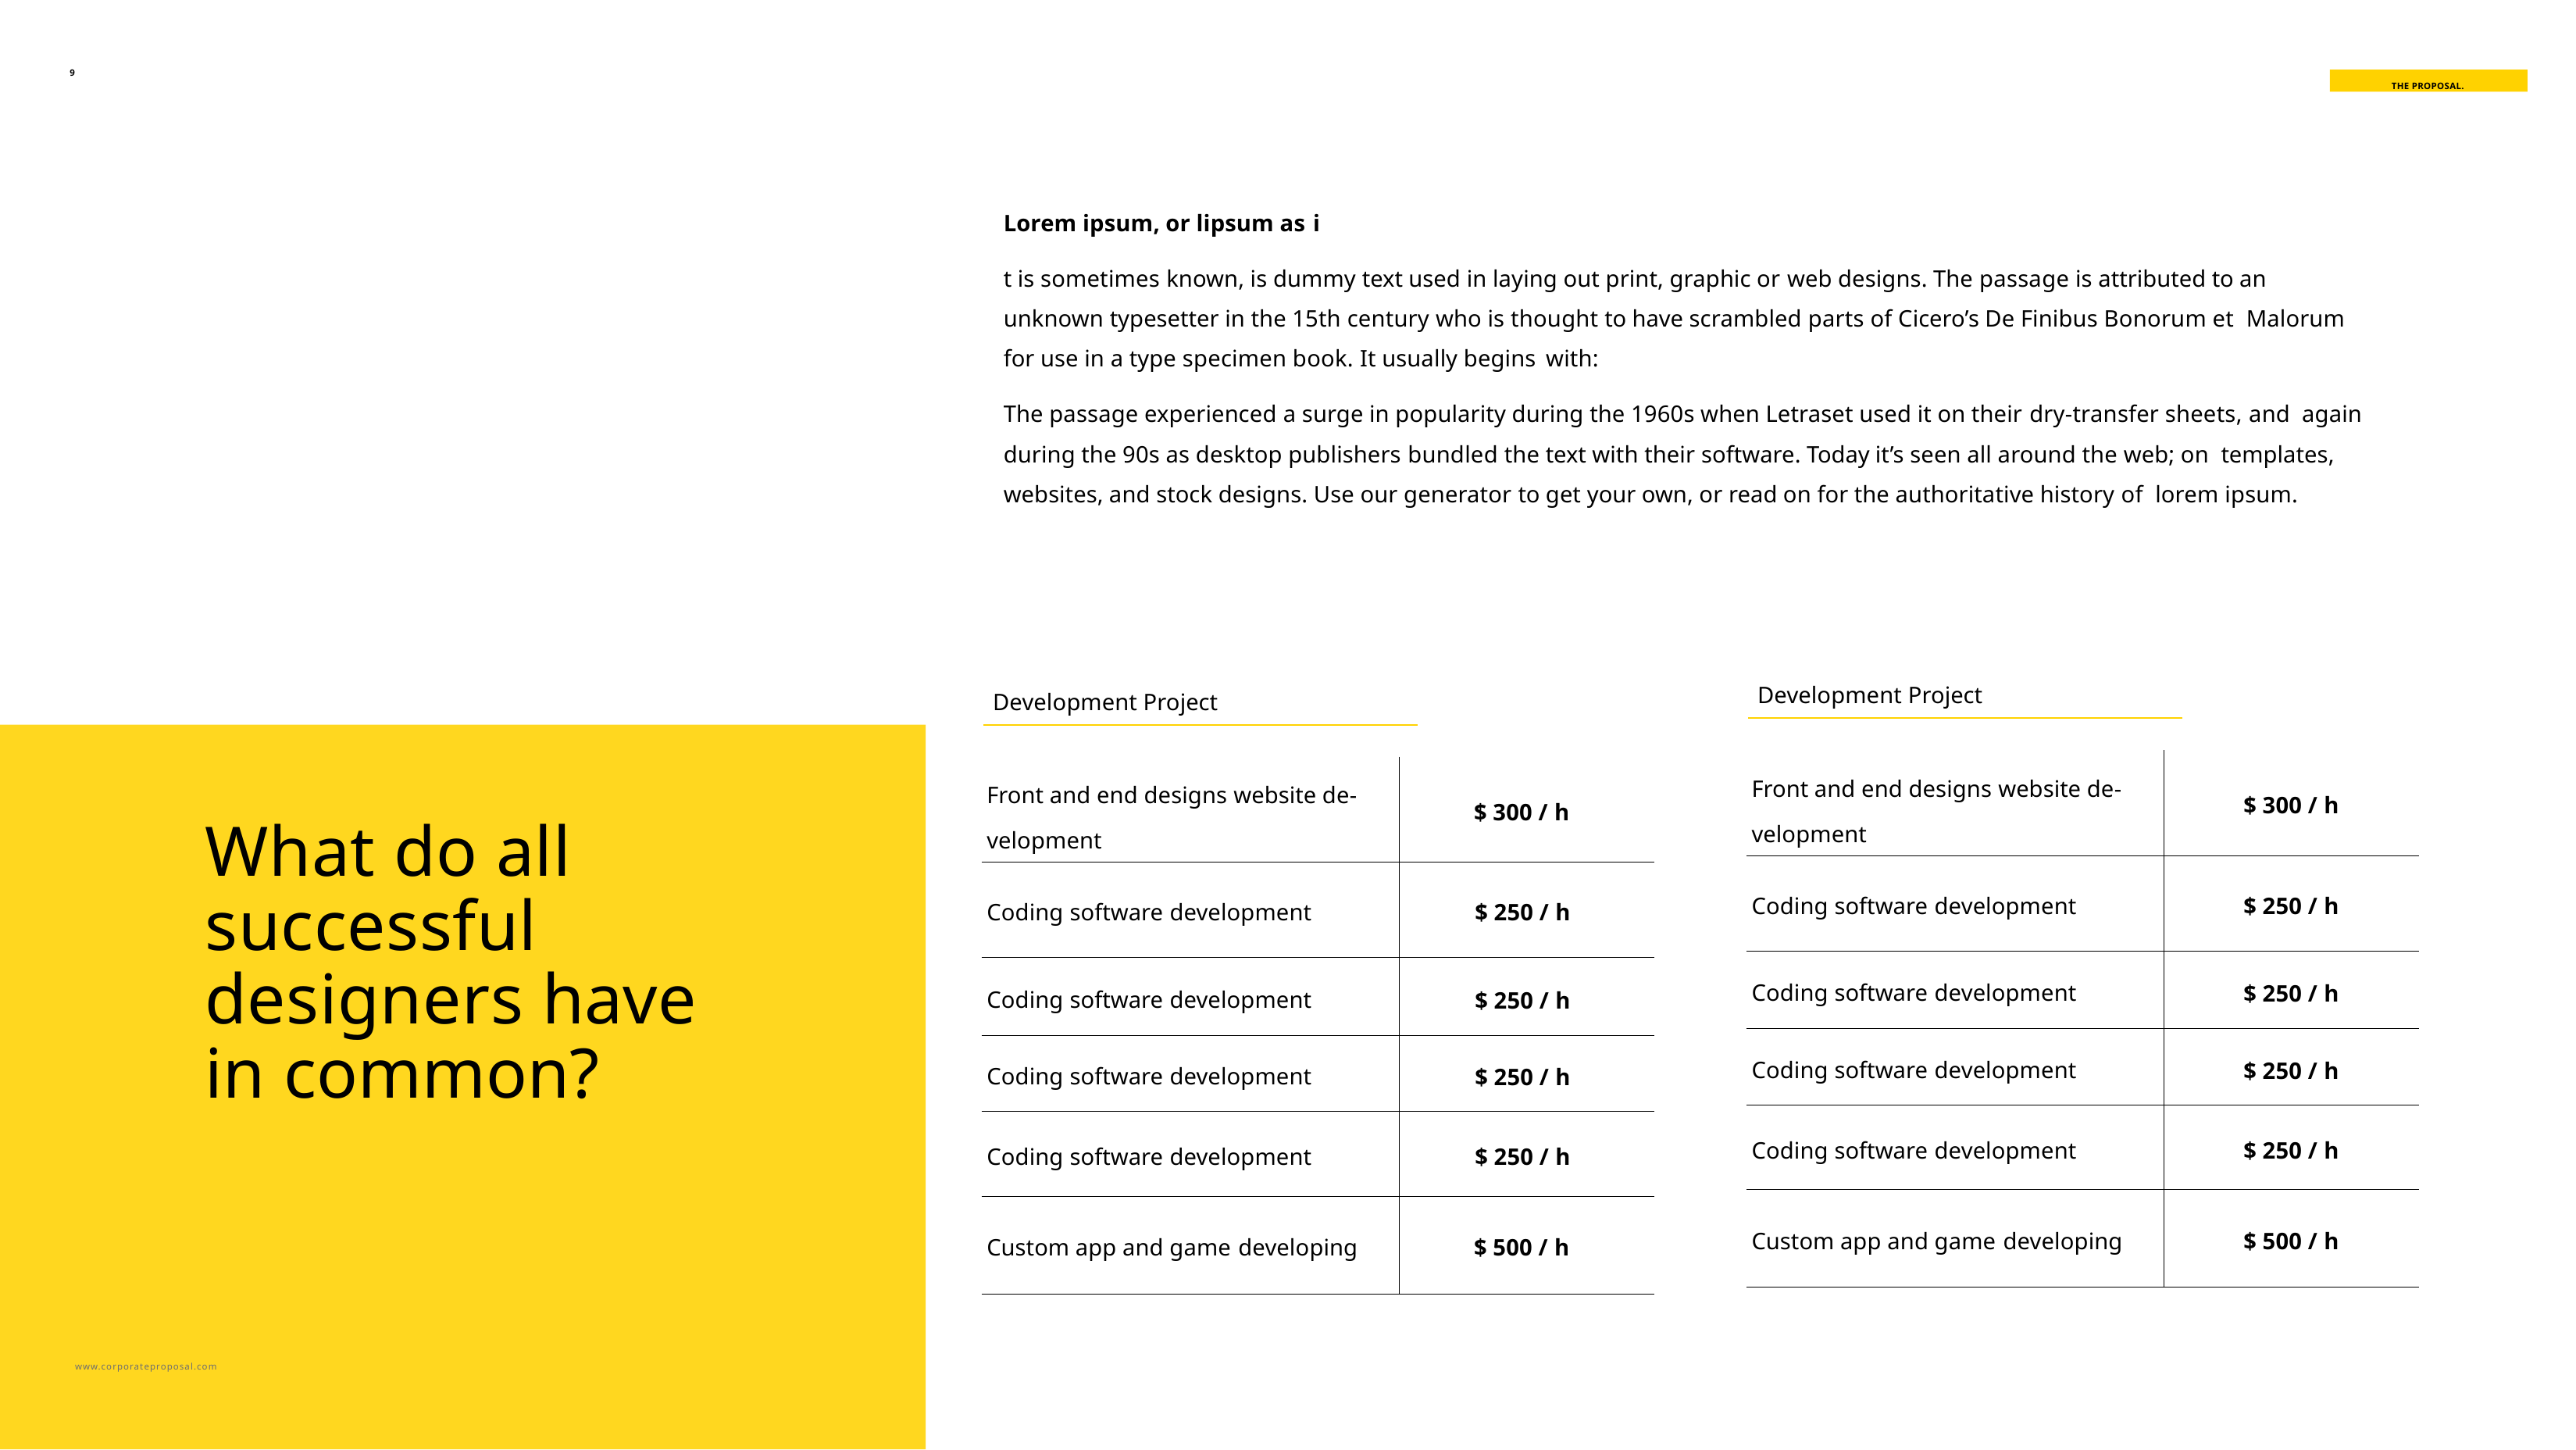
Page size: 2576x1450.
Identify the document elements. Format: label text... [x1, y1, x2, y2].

table_cell Coding software development [982, 862, 1399, 957]
table_cell Coding software development [982, 1036, 1399, 1111]
table_cell $ 250 / h [2164, 1029, 2419, 1105]
text_box THE PROPOSAL. [2329, 70, 2528, 92]
table_cell Custom app and game developing [982, 1197, 1399, 1294]
table_cell Coding software development [1746, 952, 2164, 1028]
table_cell $ 250 / h [2164, 952, 2419, 1028]
text_box Development Project [990, 686, 1243, 716]
table_cell $ 250 / h [1400, 862, 1654, 957]
table_cell $ 250 / h [1400, 1112, 1654, 1196]
table_header $ 300 / h [1400, 757, 1654, 862]
table_cell Coding software development [1746, 1029, 2164, 1105]
table_cell $ 250 / h [1400, 958, 1654, 1035]
table_cell Coding software development [982, 958, 1399, 1035]
table_header $ 300 / h [2164, 750, 2419, 855]
table_cell Coding software development [982, 1112, 1399, 1196]
text_box Development Project [1755, 679, 2007, 709]
table_cell $ 500 / h [1400, 1197, 1654, 1294]
table_header Front and end designs website de- velopment [982, 757, 1399, 862]
table_cell Custom app and game developing [1746, 1190, 2164, 1287]
table_header Front and end designs website de- velopment [1746, 750, 2164, 855]
picture [0, 0, 927, 1450]
table_cell $ 250 / h [1400, 1036, 1654, 1111]
table_cell Coding software development [1746, 1105, 2164, 1189]
table_cell $ 250 / h [2164, 856, 2419, 951]
table_cell $ 250 / h [2164, 1105, 2419, 1189]
table_cell Coding software development [1746, 856, 2164, 951]
text_box Lorem ipsum, or lipsum as i t is sometimes known, is dummy text used in laying out print, graphic or web designs. The passage is attributed to an unknown typesetter in the 15th century who is thought to have scrambled parts of Cicero’s De Finibus Bonorum et Malorum for use in a type specimen book. It usually begins with: The passage experienced a surge in popularity during the 1960s when Letraset used it on their dry-transfer sheets, and again during the 90s as desktop publishers bundled the text with their software. Today it’s seen all around the web; on templates, websites, and stock designs. Use our generator to get your own, or read on for the authoritative history of lorem ipsum. [1001, 206, 2382, 508]
table_cell $ 500 / h [2164, 1190, 2419, 1287]
